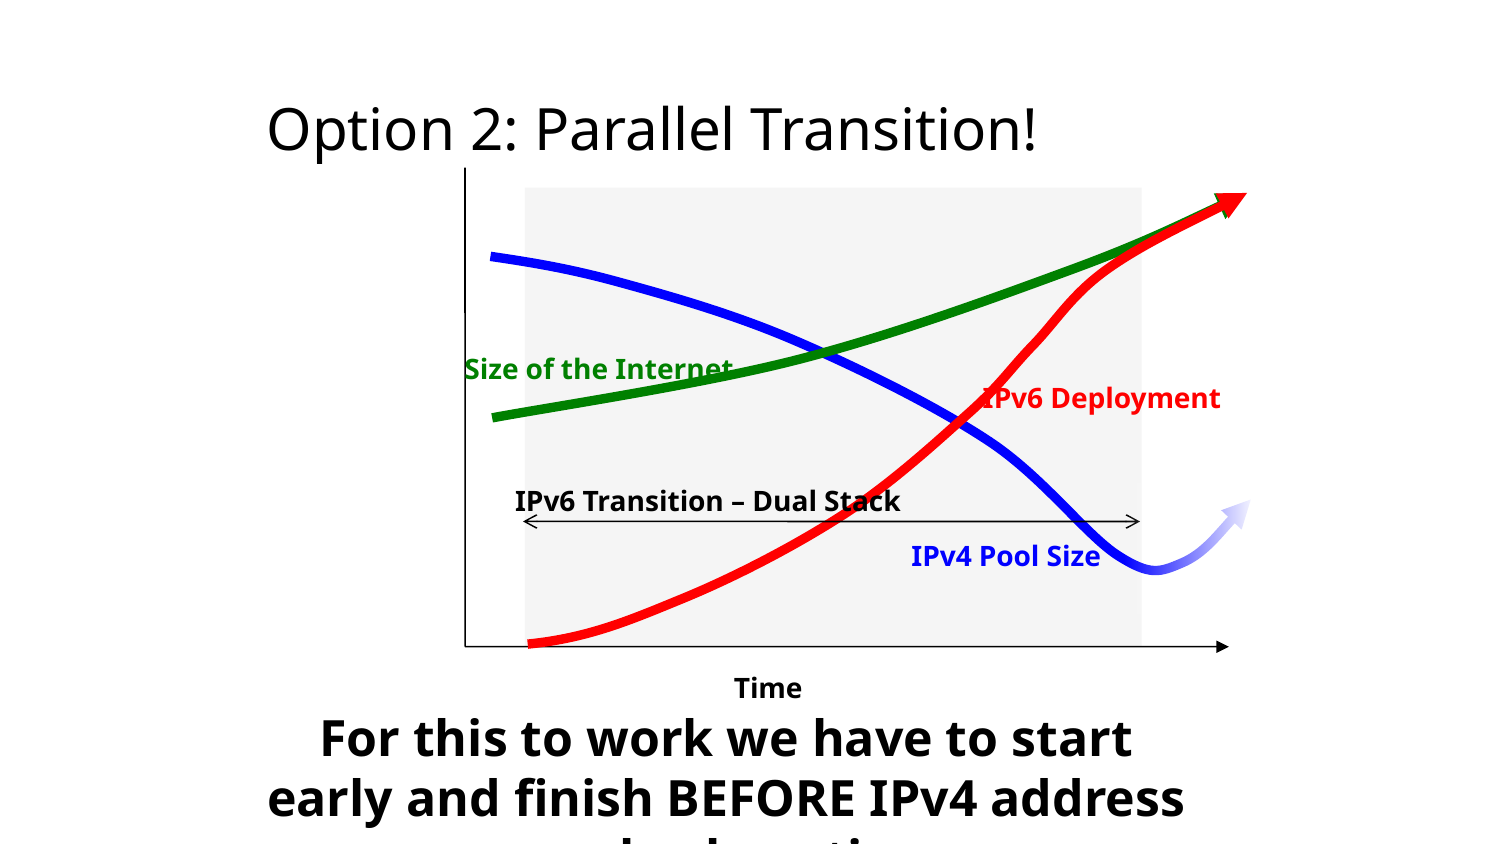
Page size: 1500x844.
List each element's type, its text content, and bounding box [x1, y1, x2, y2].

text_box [464, 167, 1257, 713]
list Option 2: Parallel Transition! [251, 84, 1412, 641]
text_box For this to work we have to start early and finish BEFORE IPv4 address pool exhaustion [251, 698, 1201, 844]
